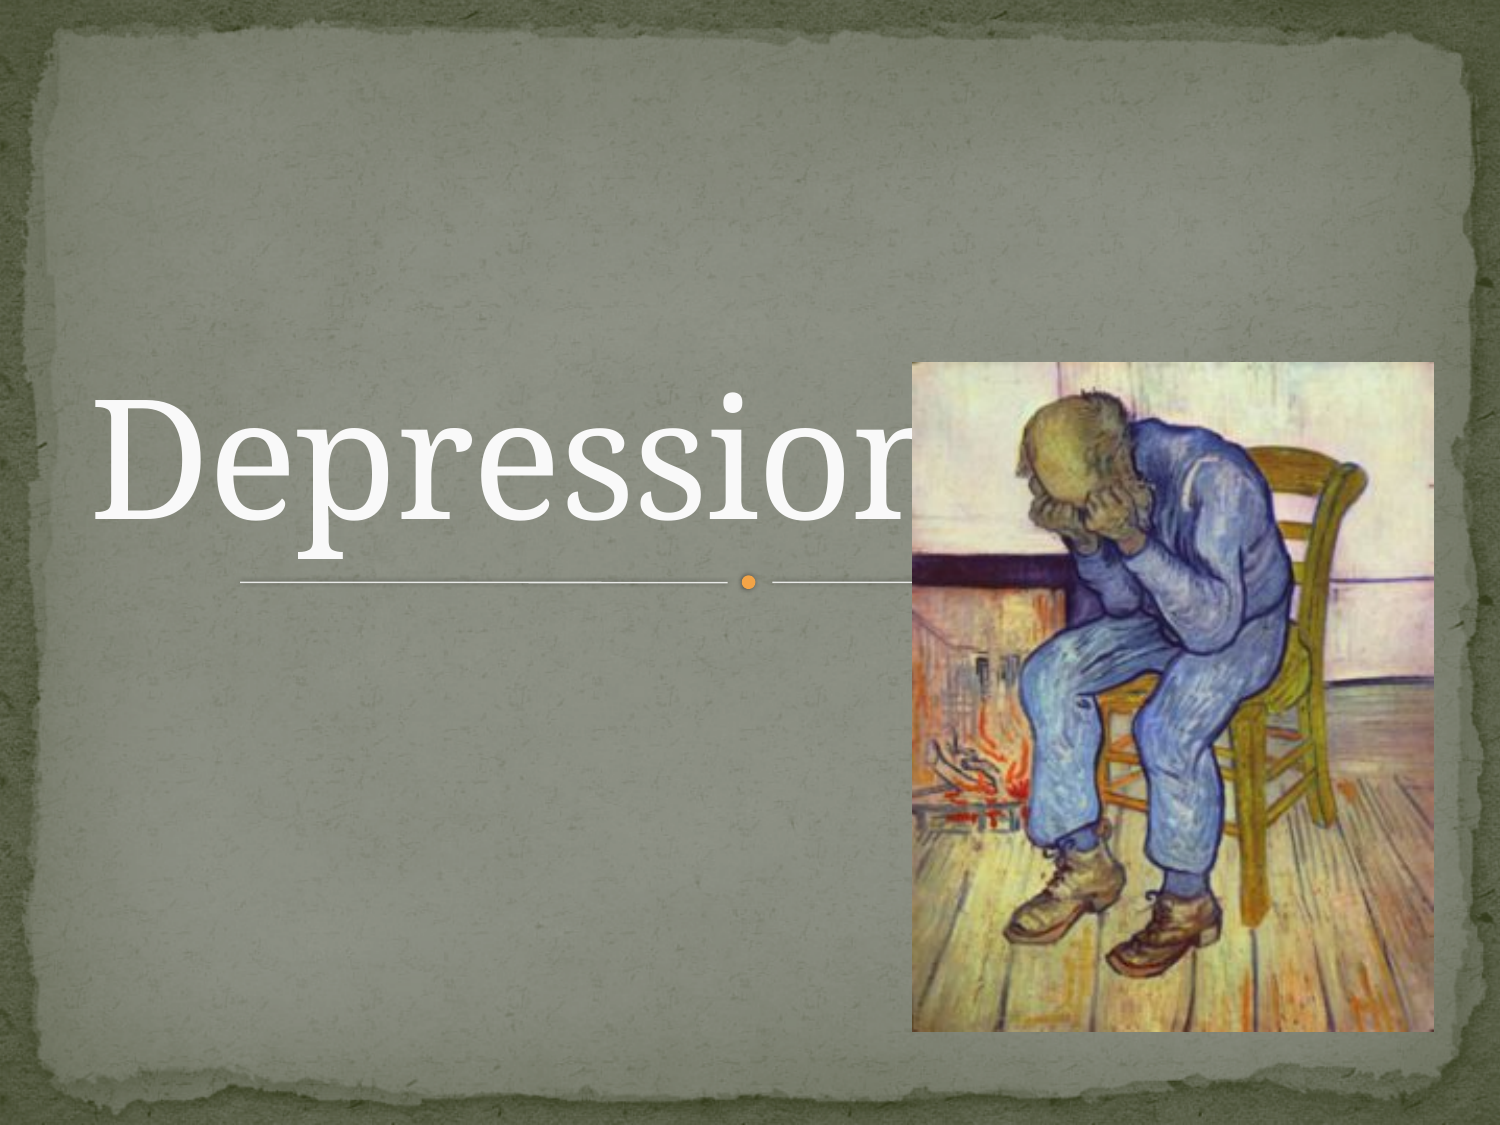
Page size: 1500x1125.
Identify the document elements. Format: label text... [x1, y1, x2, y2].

title Depression [74, 235, 1438, 561]
picture [912, 362, 1434, 1032]
